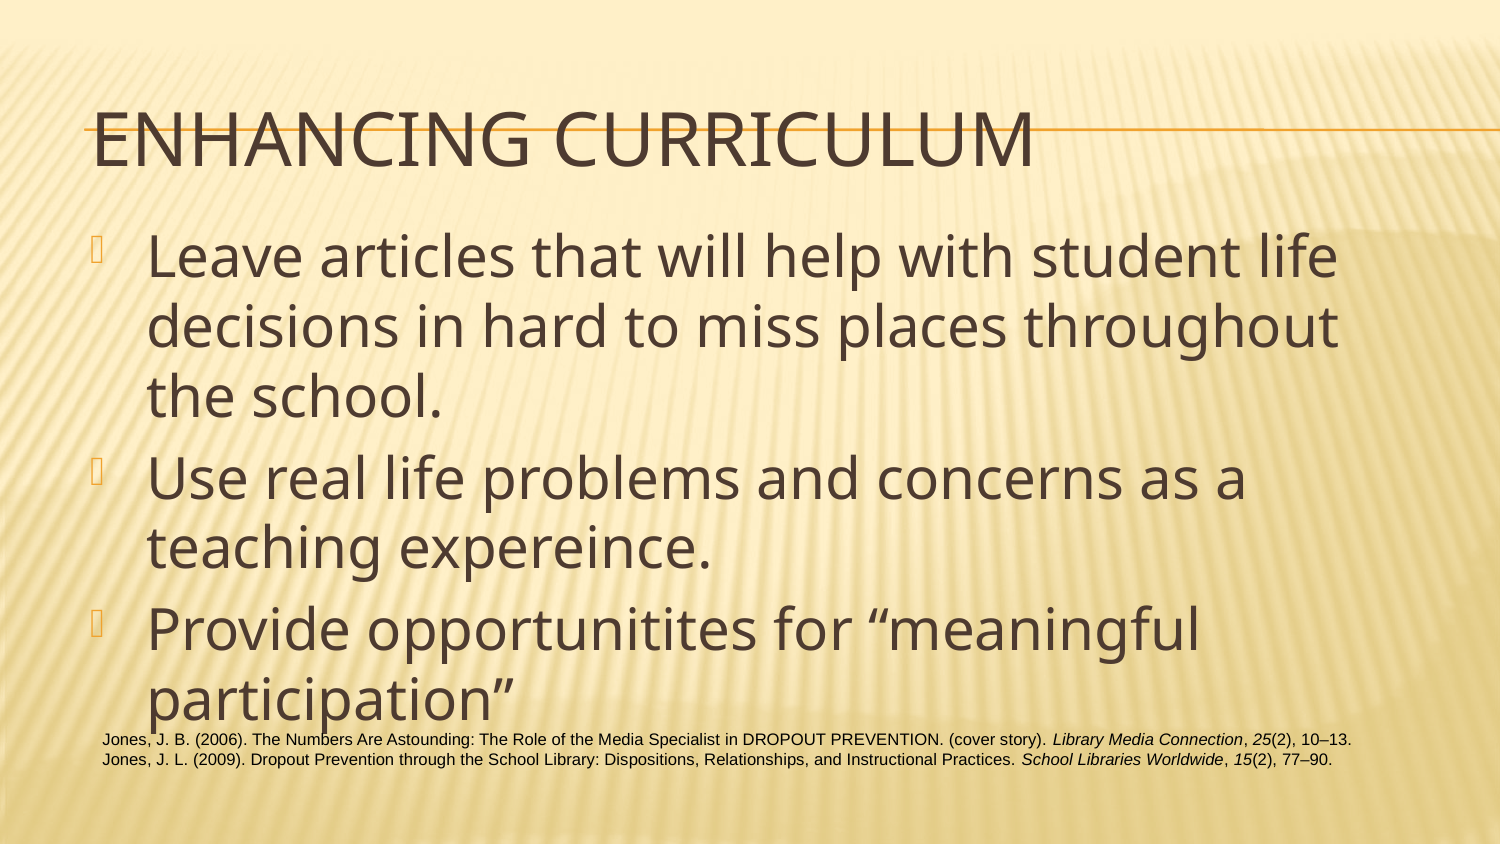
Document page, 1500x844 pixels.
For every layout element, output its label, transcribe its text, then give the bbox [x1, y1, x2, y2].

title Enhancing Curriculum [75, 33, 1425, 197]
list Leave articles that will help with student life decisions in hard to miss places throughout the school. Use real life problems and concerns as a teaching expereince. Provide opportunitites for “meaningful participation” [75, 204, 1425, 800]
text_box Jones, J. B. (2006). The Numbers Are Astounding: The Role of the Media Specialist in DROPOUT PREVENTION. (cover story). Library Media Connection, 25(2), 10–13. Jones, J. L. (2009). Dropout Prevention through the School Library: Dispositions, Relationships, and Instructional Practices. School Libraries Worldwide, 15(2), 77–90. [87, 721, 1425, 797]
